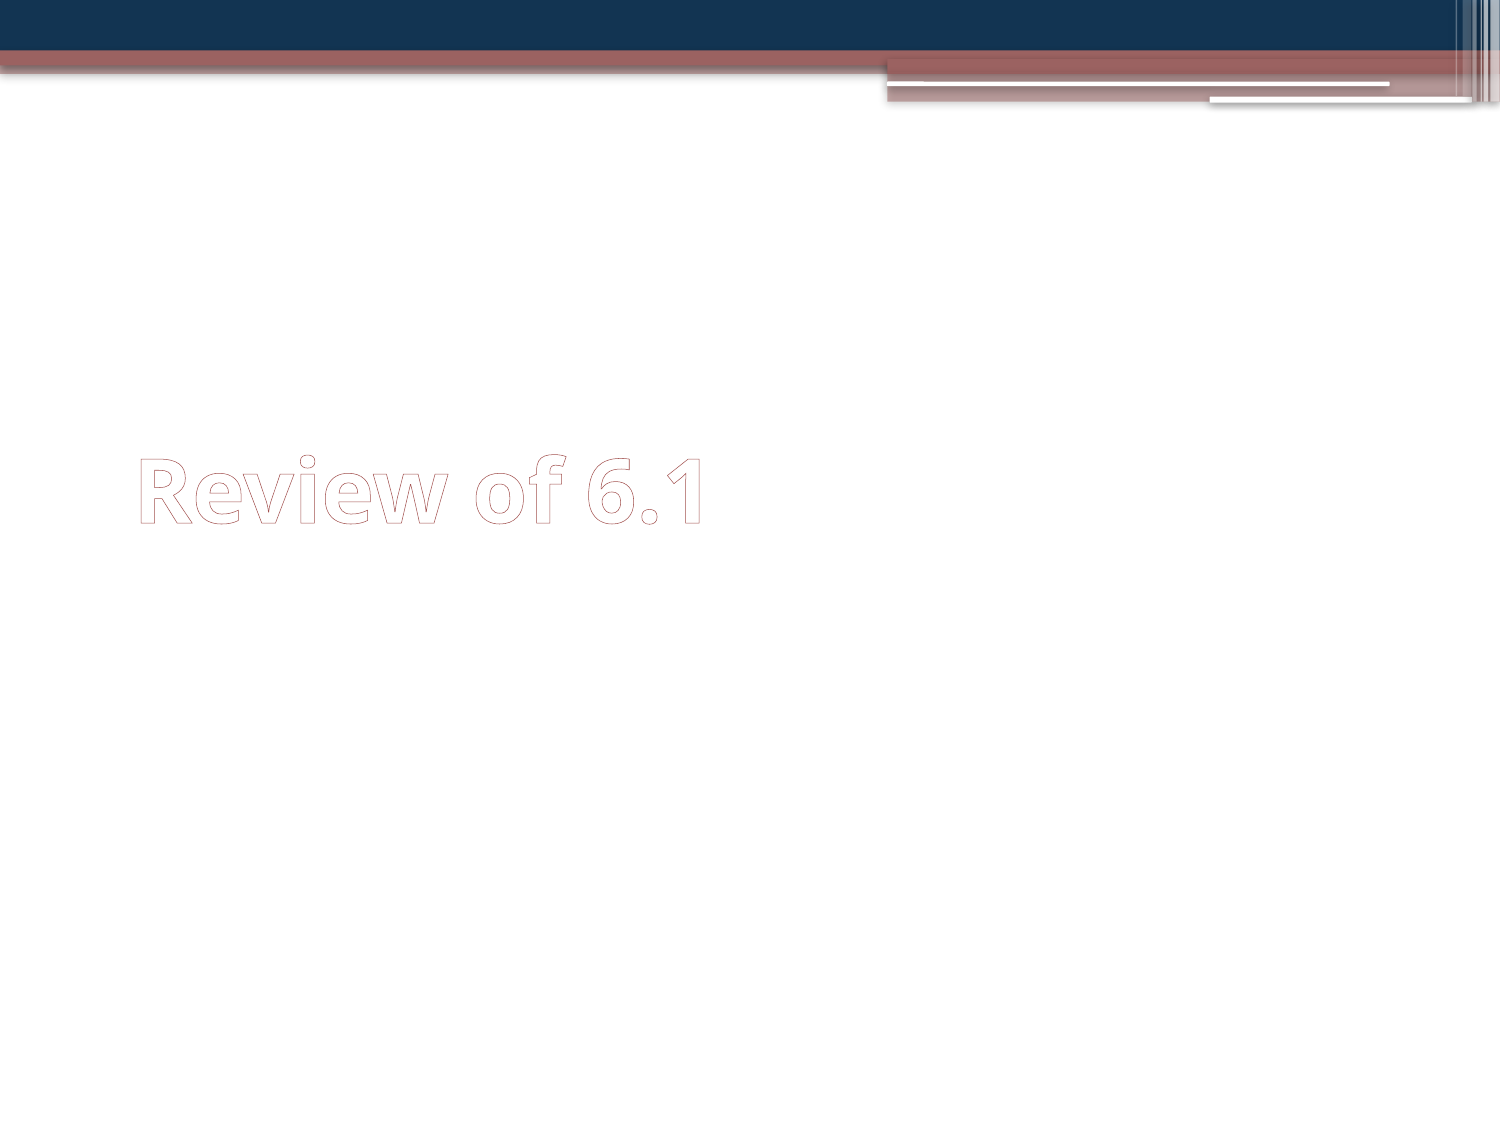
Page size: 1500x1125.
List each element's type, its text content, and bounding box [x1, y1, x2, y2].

title Review of 6.1 [118, 324, 1394, 549]
